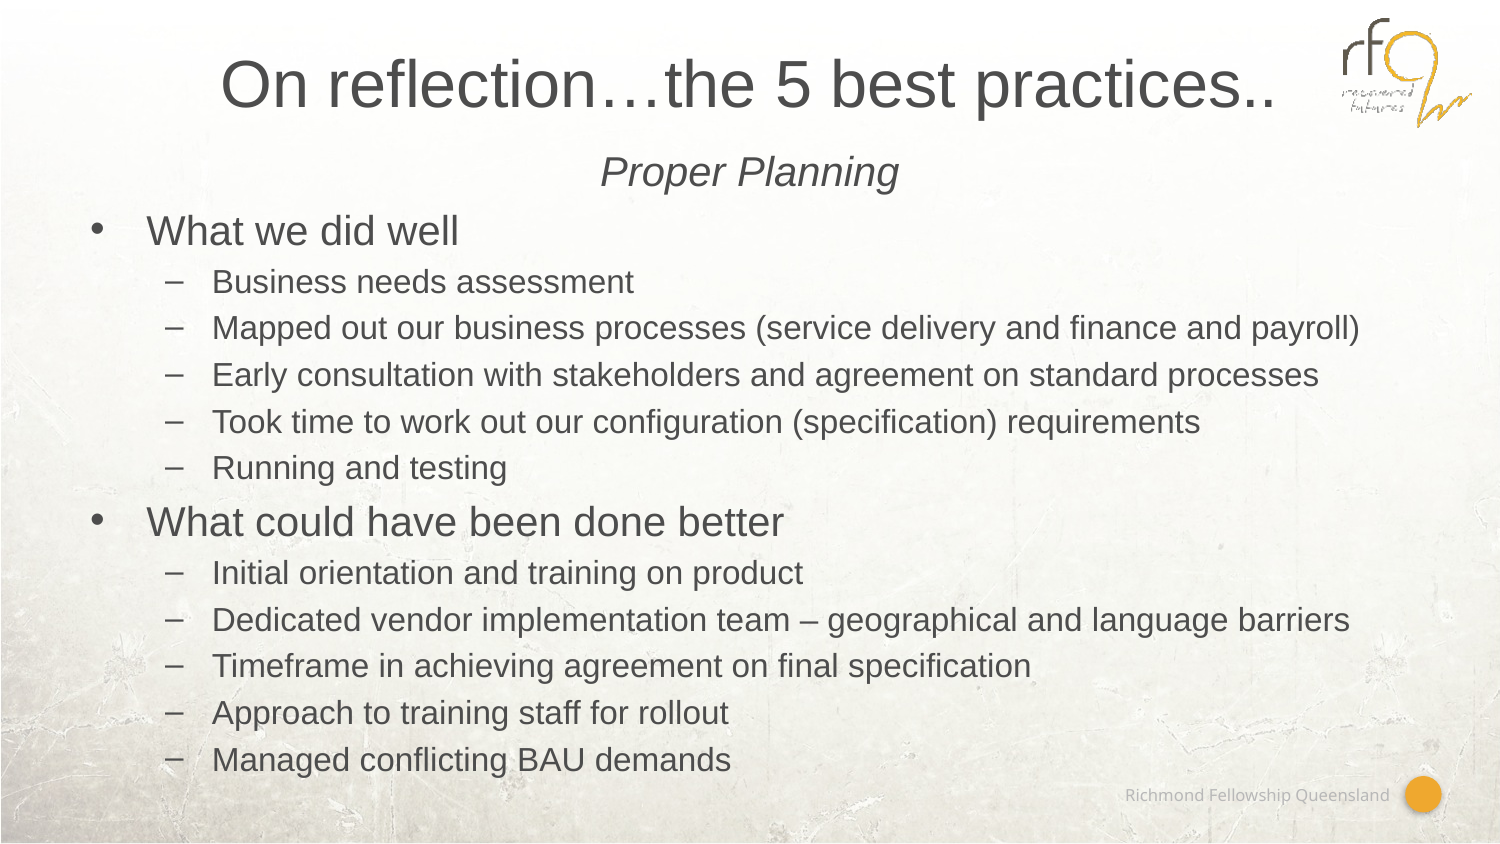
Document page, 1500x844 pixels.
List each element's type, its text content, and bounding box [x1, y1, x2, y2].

title On reflection…the 5 best practices.. [75, 33, 1425, 137]
list Proper Planning What we did well Business needs assessment Mapped out our business processes (service delivery and finance and payroll) Early consultation with stakeholders and agreement on standard processes Took time to work out our configuration (specification) requirements Running and testing What could have been done better Initial orientation and training on product Dedicated vendor implementation team – geographical and language barriers Timeframe in achieving agreement on final specification Approach to training staff for rollout Managed conflicting BAU demands [74, 137, 1426, 810]
picture [0, 0, 1500, 844]
